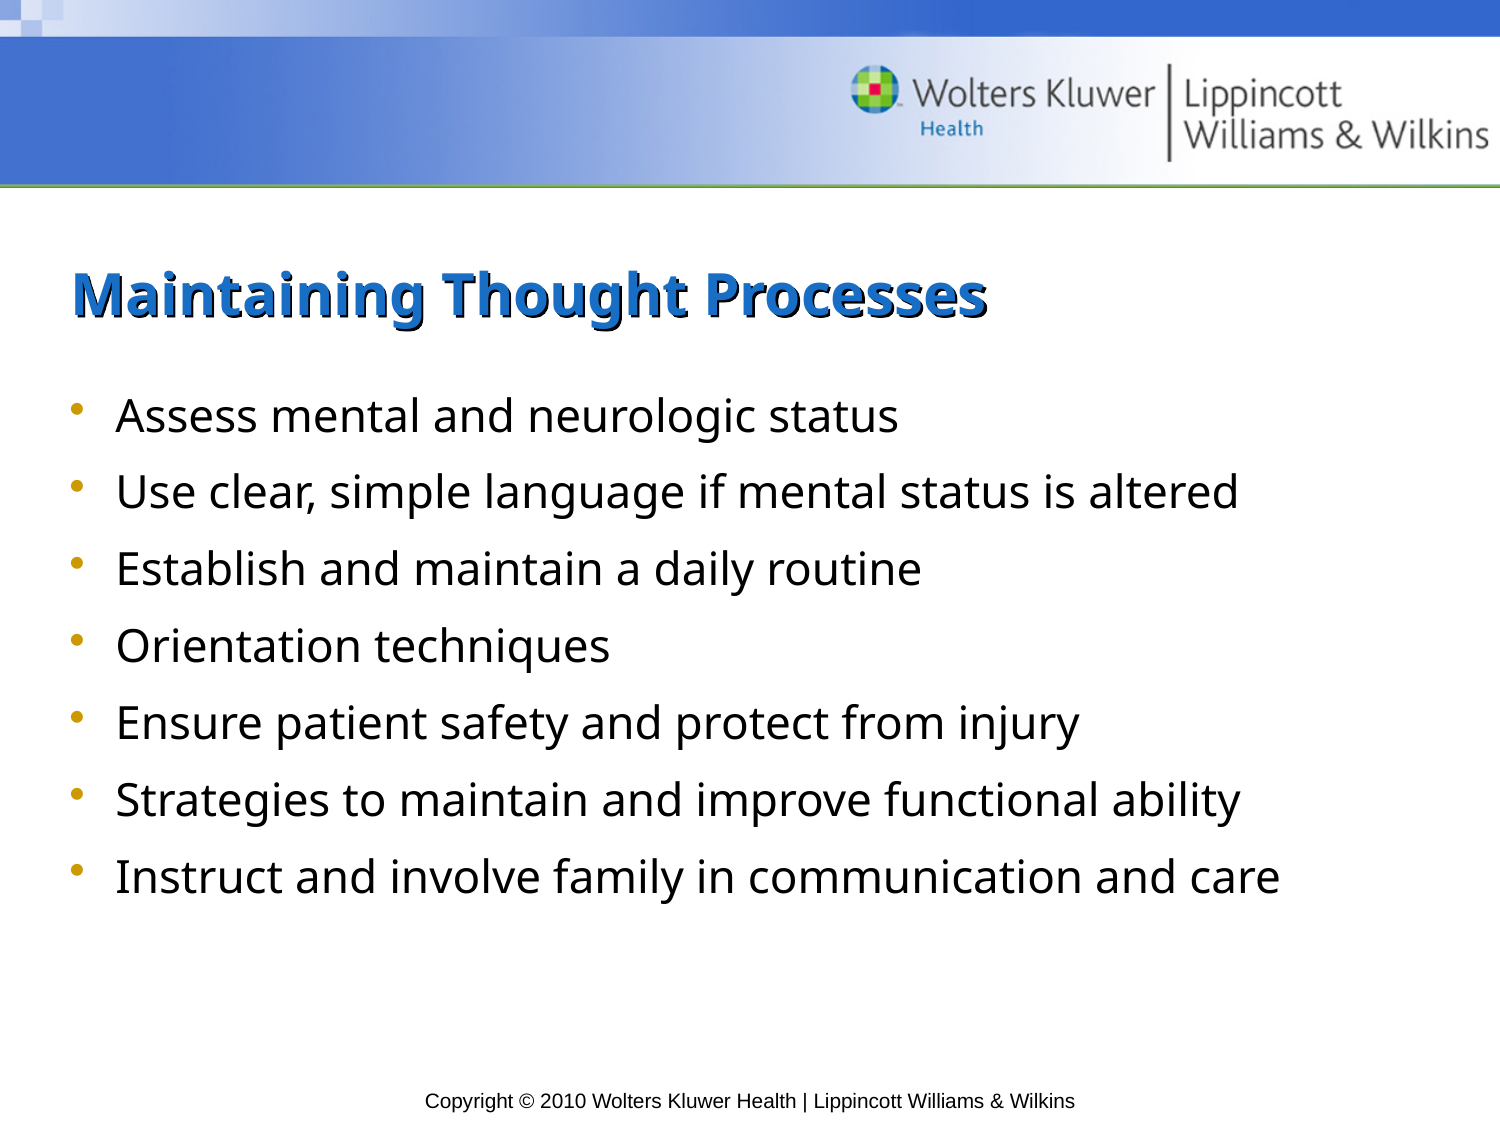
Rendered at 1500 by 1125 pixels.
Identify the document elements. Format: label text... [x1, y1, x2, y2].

picture [0, 0, 1500, 188]
title Maintaining Thought Processes [70, 264, 1470, 329]
list Assess mental and neurologic status Use clear, simple language if mental status is altered Establish and maintain a daily routine Orientation techniques Ensure patient safety and protect from injury Strategies to maintain and improve functional ability Instruct and involve family in communication and care [53, 384, 1468, 1088]
